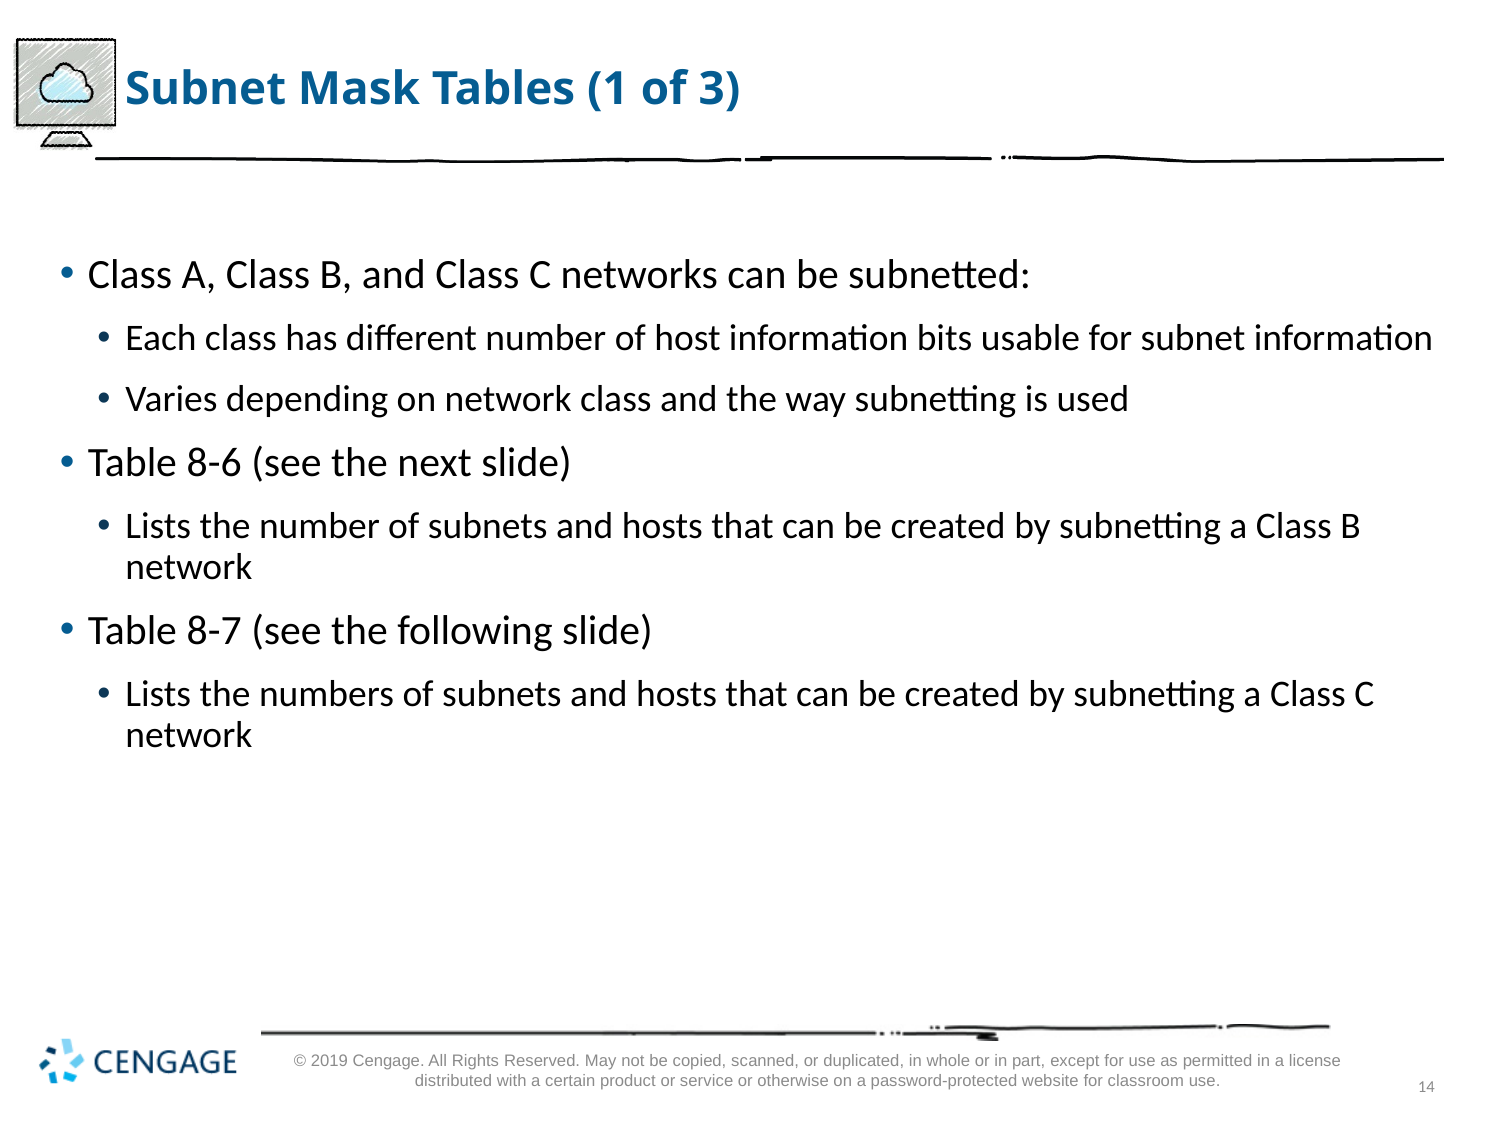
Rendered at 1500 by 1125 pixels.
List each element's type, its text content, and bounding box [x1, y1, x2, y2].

picture [13, 36, 117, 151]
footer © 2019 Cengage. All Rights Reserved. May not be copied, scanned, or duplicated, in whole or in part, except for use as permitted in a license distributed with a certain product or service or otherwise on a password-protected website for classroom use. [262, 1050, 1375, 1091]
title Subnet Mask Tables (1 of 3) [125, 66, 1442, 116]
picture [19, 1025, 249, 1096]
picture [95, 155, 1444, 163]
list Class A, Class B, and Class C networks can be subnetted: Each class has different number of host information bits usable for subnet information Varies depending on network class and the way subnetting is used Table 8-6 (see the next slide) Lists the number of subnets and hosts that can be created by subnetting a Class B network Table 8-7 (see the following slide) Lists the numbers of subnets and hosts that can be created by subnetting a Class C network [59, 252, 1441, 761]
picture [261, 1024, 1331, 1041]
